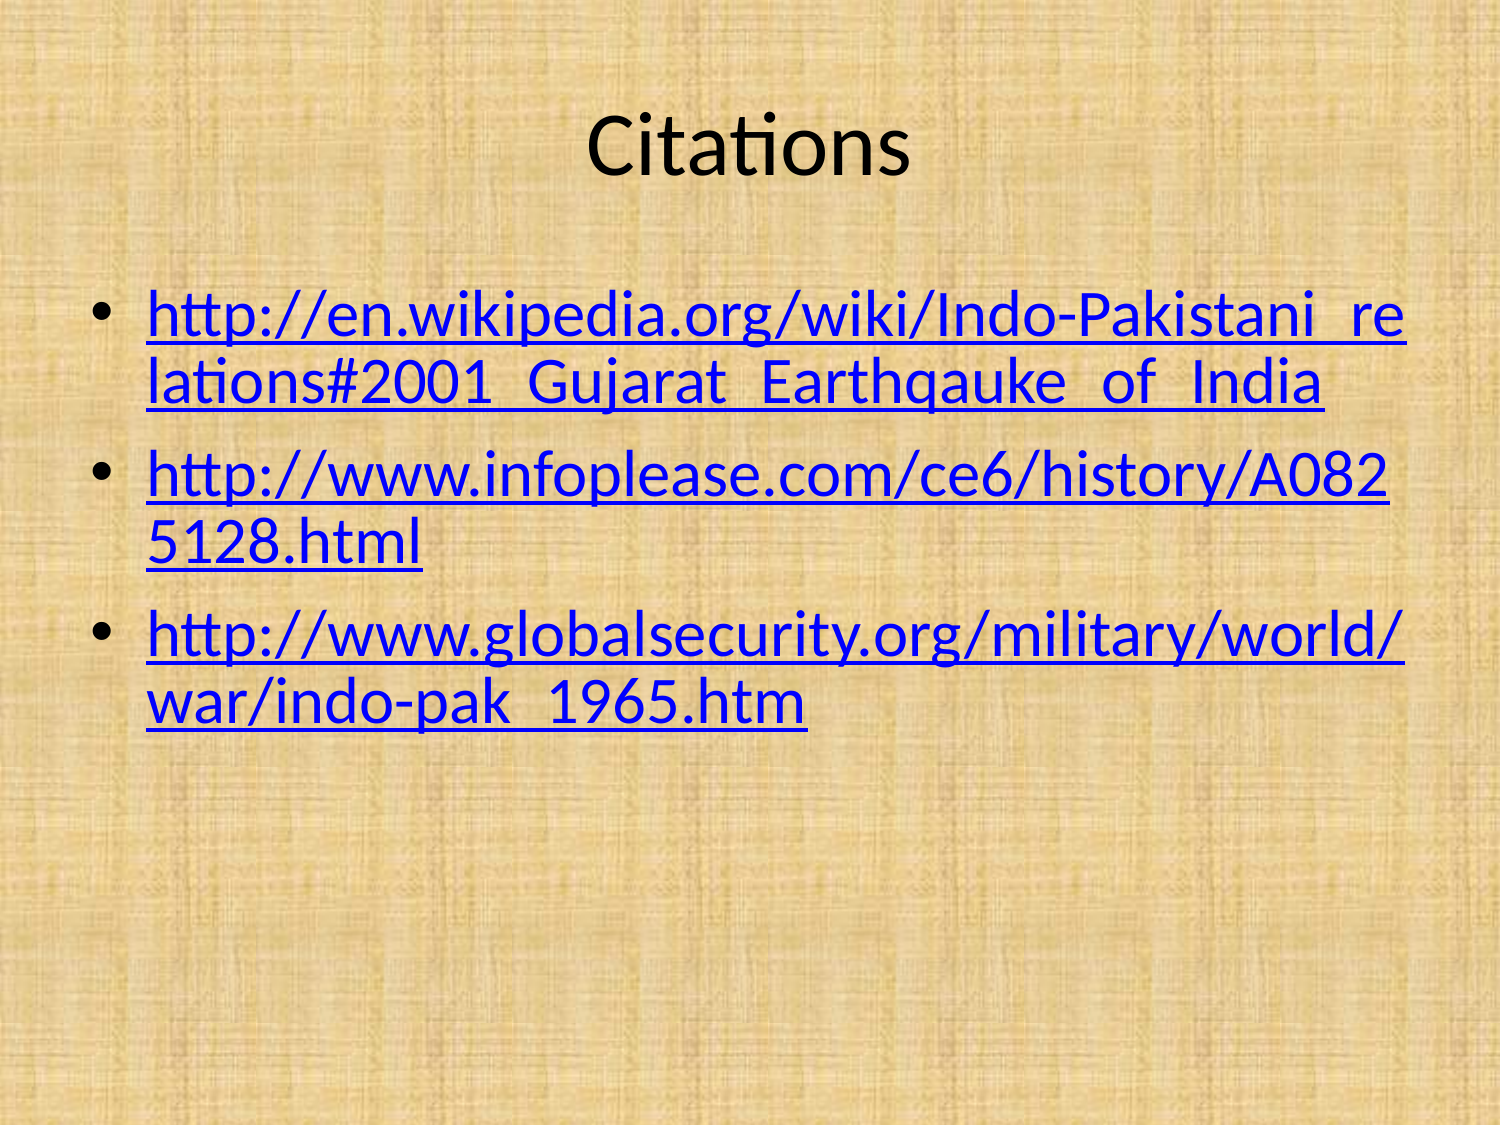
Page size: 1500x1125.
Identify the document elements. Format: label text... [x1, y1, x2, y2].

list http://en.wikipedia.org/wiki/Indo-Pakistani_relations#2001_Gujarat_Earthqauke_of_India http://www.infoplease.com/ce6/history/A0825128.html http://www.globalsecurity.org/military/world/war/indo-pak_1965.htm [75, 262, 1425, 1005]
picture [0, 0, 1500, 1125]
title Citations [75, 45, 1425, 233]
